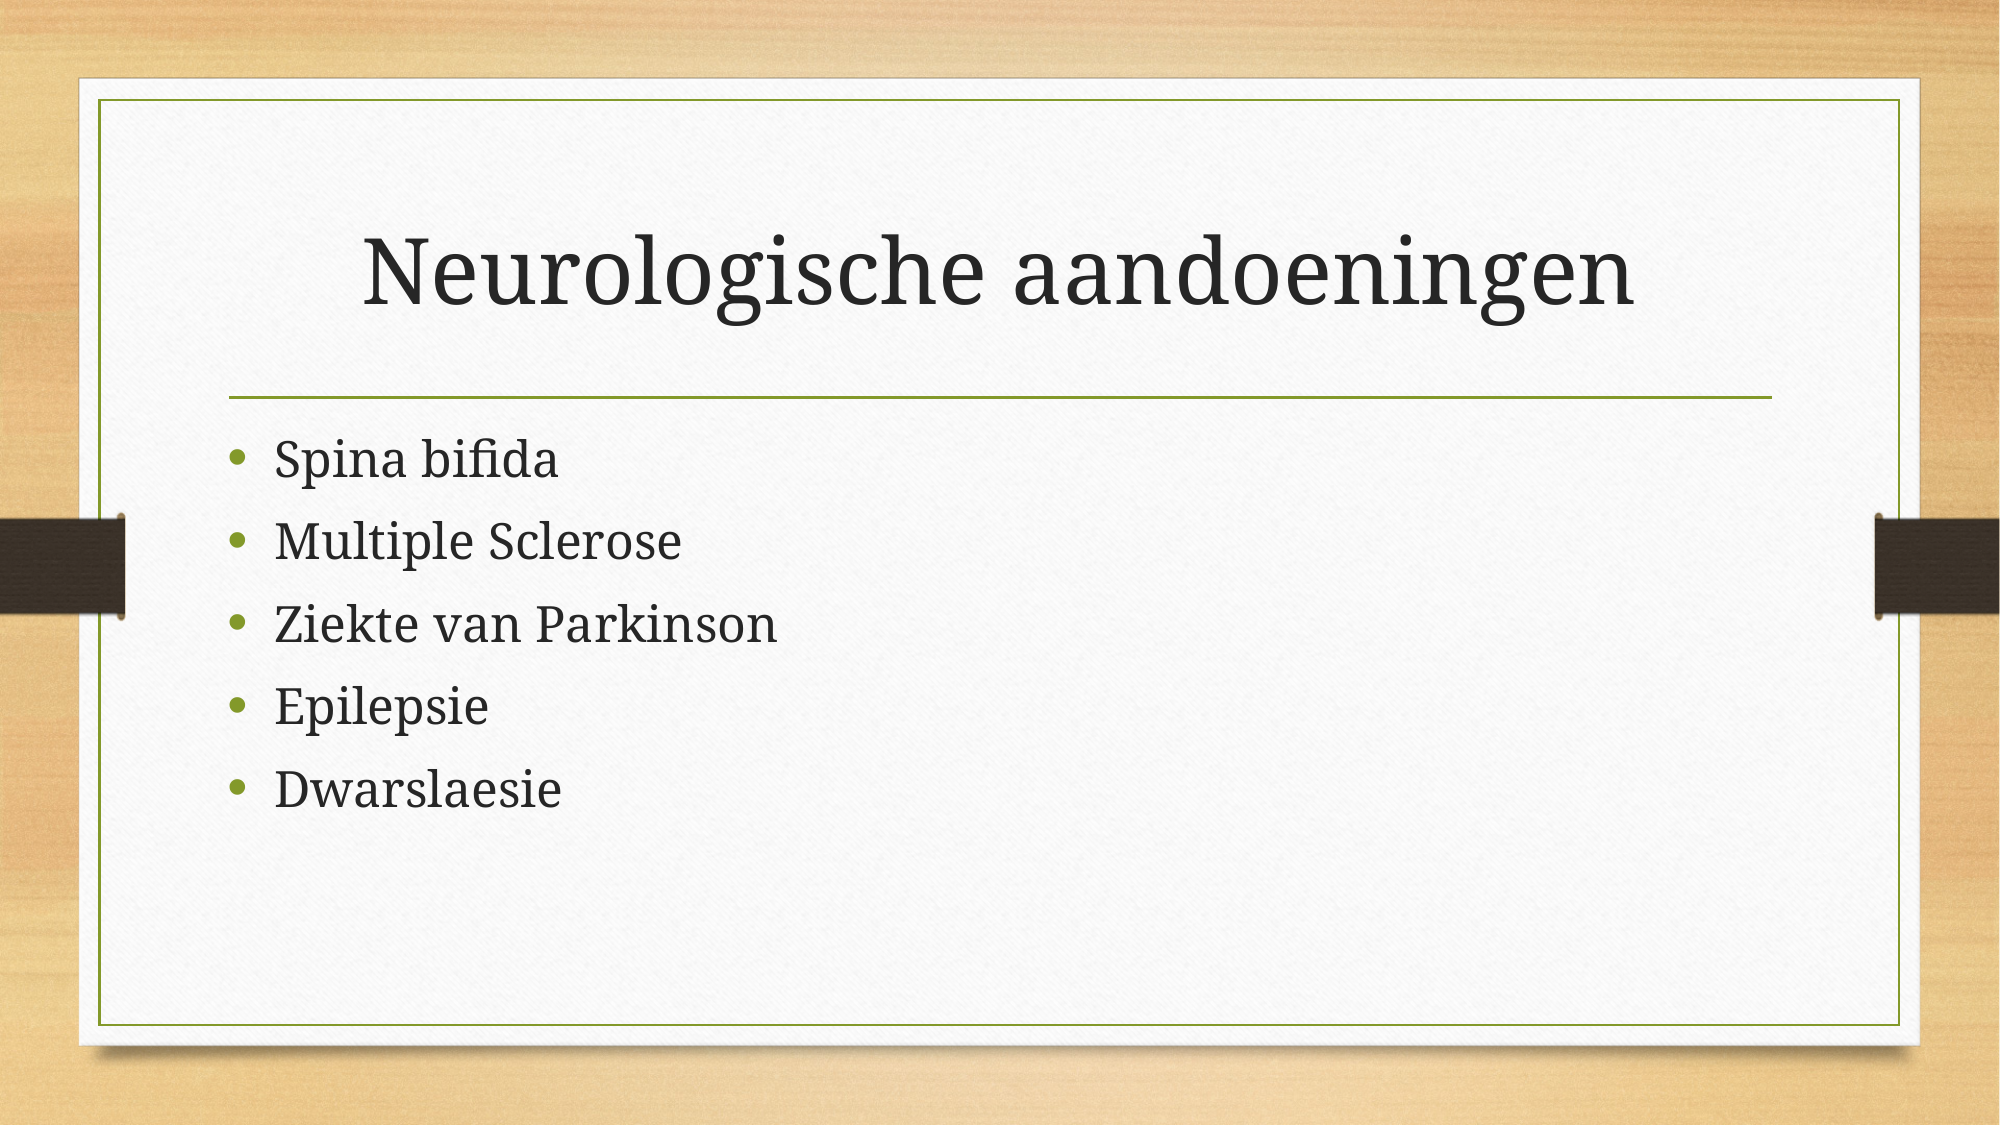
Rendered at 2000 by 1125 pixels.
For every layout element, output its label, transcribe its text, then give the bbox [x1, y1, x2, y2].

picture [0, 0, 2000, 1125]
list Spina bifida Multiple Sclerose Ziekte van Parkinson Epilepsie Dwarslaesie [212, 419, 1787, 964]
title Neurologische aandoeningen [212, 161, 1787, 375]
